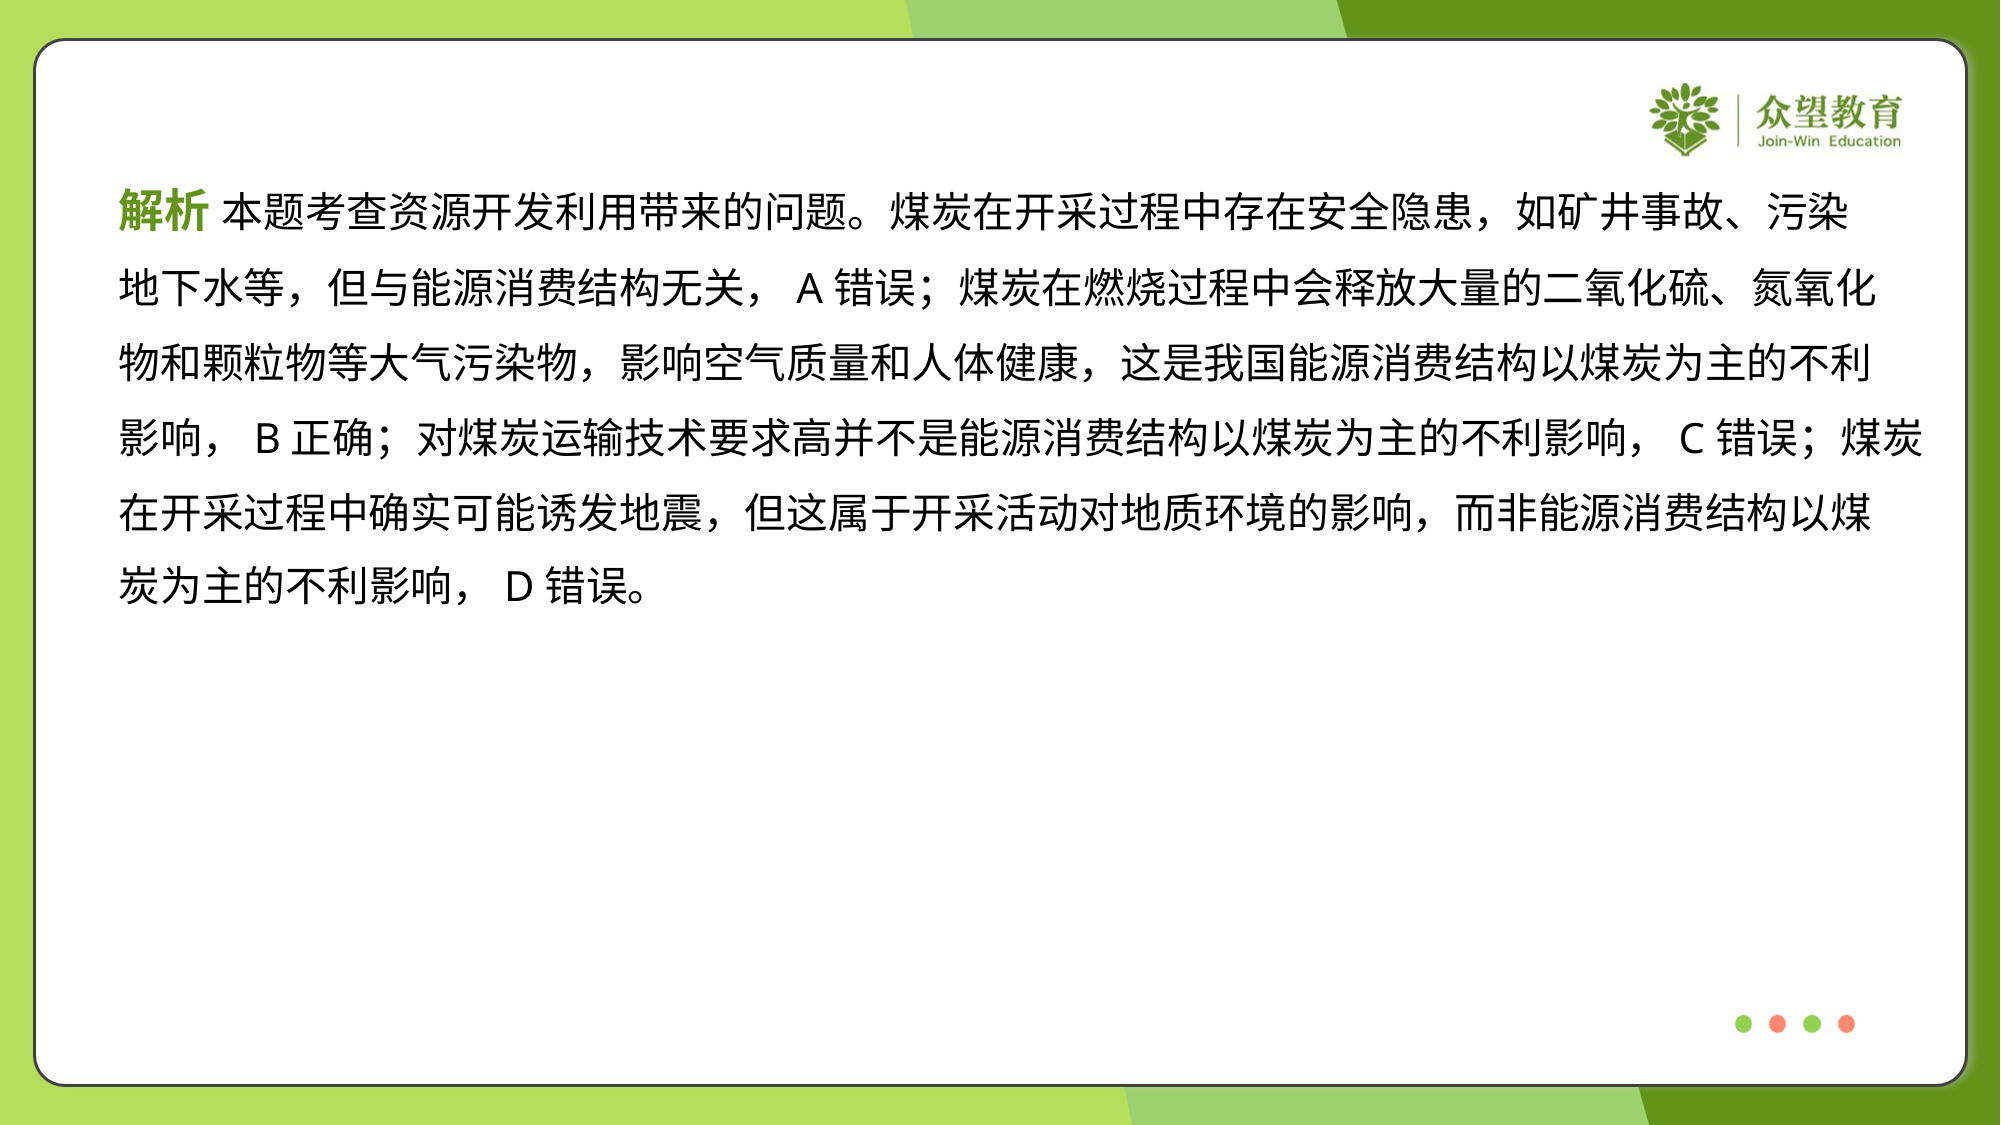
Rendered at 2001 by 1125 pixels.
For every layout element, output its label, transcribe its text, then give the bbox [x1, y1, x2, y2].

picture [0, 0, 2000, 1125]
text_box 解析 本题考查资源开发利用带来的问题。煤炭在开采过程中存在安全隐患，如矿井事故、污染 地下水等，但与能源消费结构无关，A错误；煤炭在燃烧过程中会释放大量的二氧化硫、氮氧化 物和颗粒物等大气污染物，影响空气质量和人体健康，这是我国能源消费结构以煤炭为主的不利 影响，B正确；对煤炭运输技术要求高并不是能源消费结构以煤炭为主的不利影响，C错误；煤炭 在开采过程中确实可能诱发地震，但这属于开采活动对地质环境的影响，而非能源消费结构以煤 炭为主的不利影响，D错误。 [118, 159, 1883, 602]
